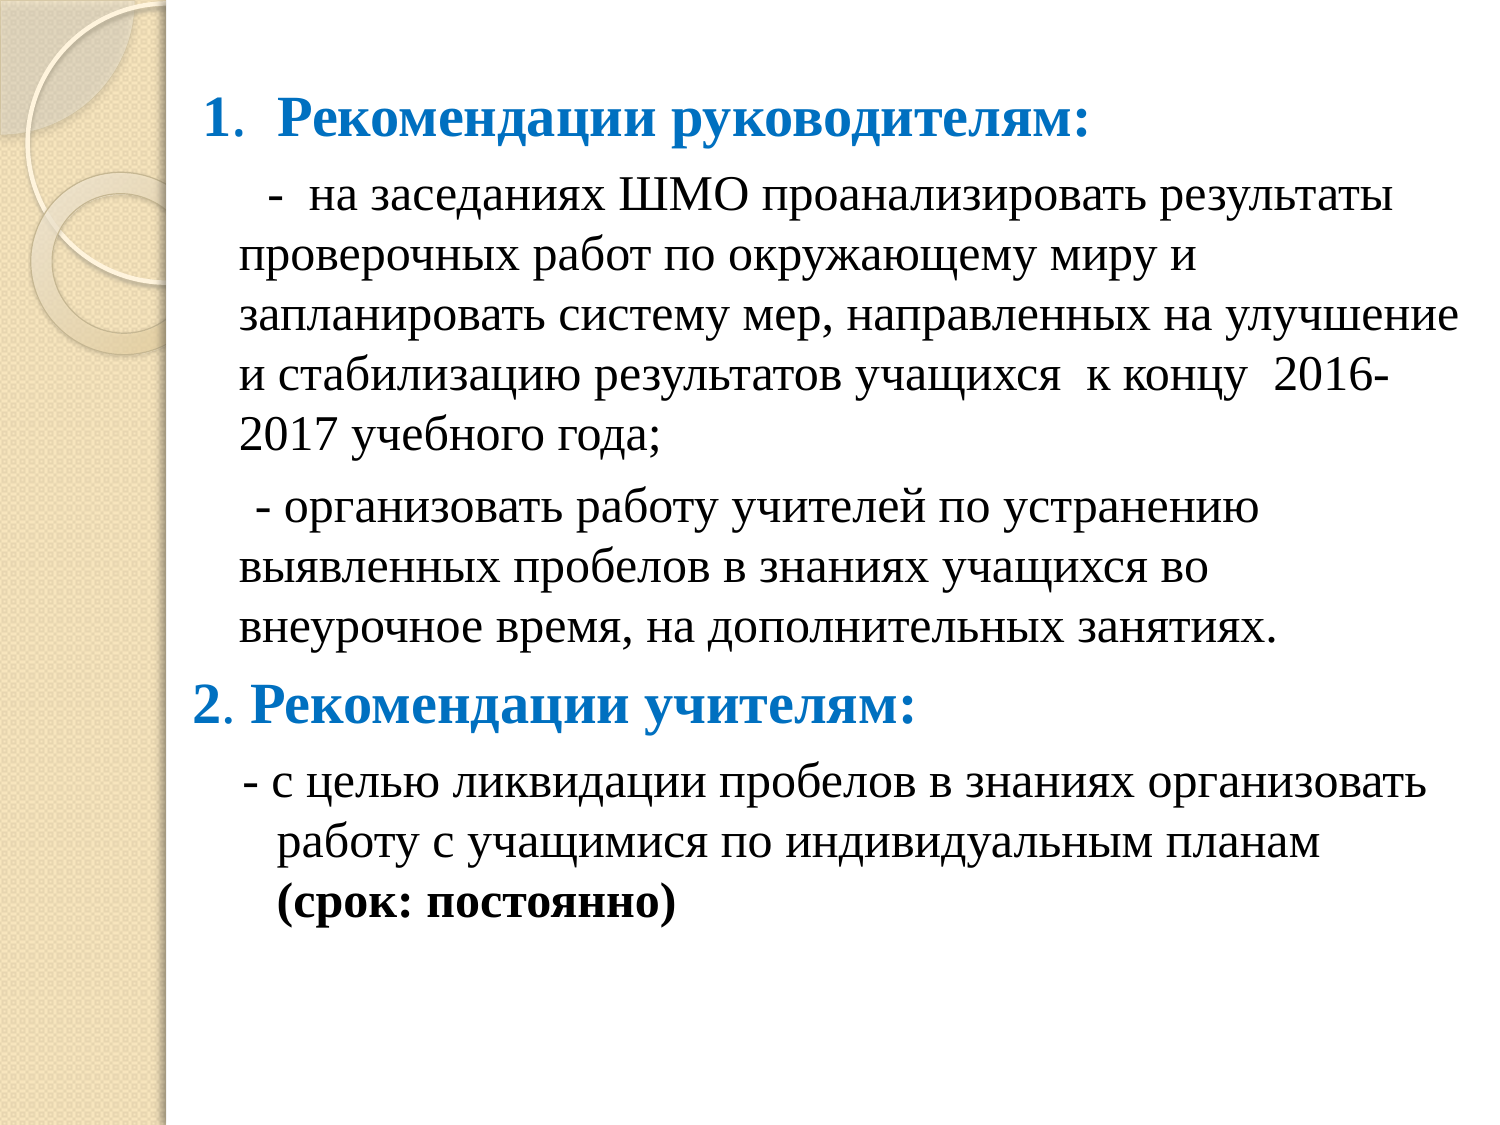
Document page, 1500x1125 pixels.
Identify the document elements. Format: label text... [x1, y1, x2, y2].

list 1. Рекомендации руководителям: - на заседаниях ШМО проанализировать результаты проверочных работ по окружающему миру и запланировать систему мер, направленных на улучшение и стабилизацию результатов учащихся к концу 2016-2017 учебного года; - организовать работу учителей по устранению выявленных пробелов в знаниях учащихся во внеурочное время, на дополнительных занятиях. 2. Рекомендации учителям: - с целью ликвидации пробелов в знаниях организовать работу с учащимися по индивидуальным планам (срок: постоянно) [164, 70, 1477, 973]
